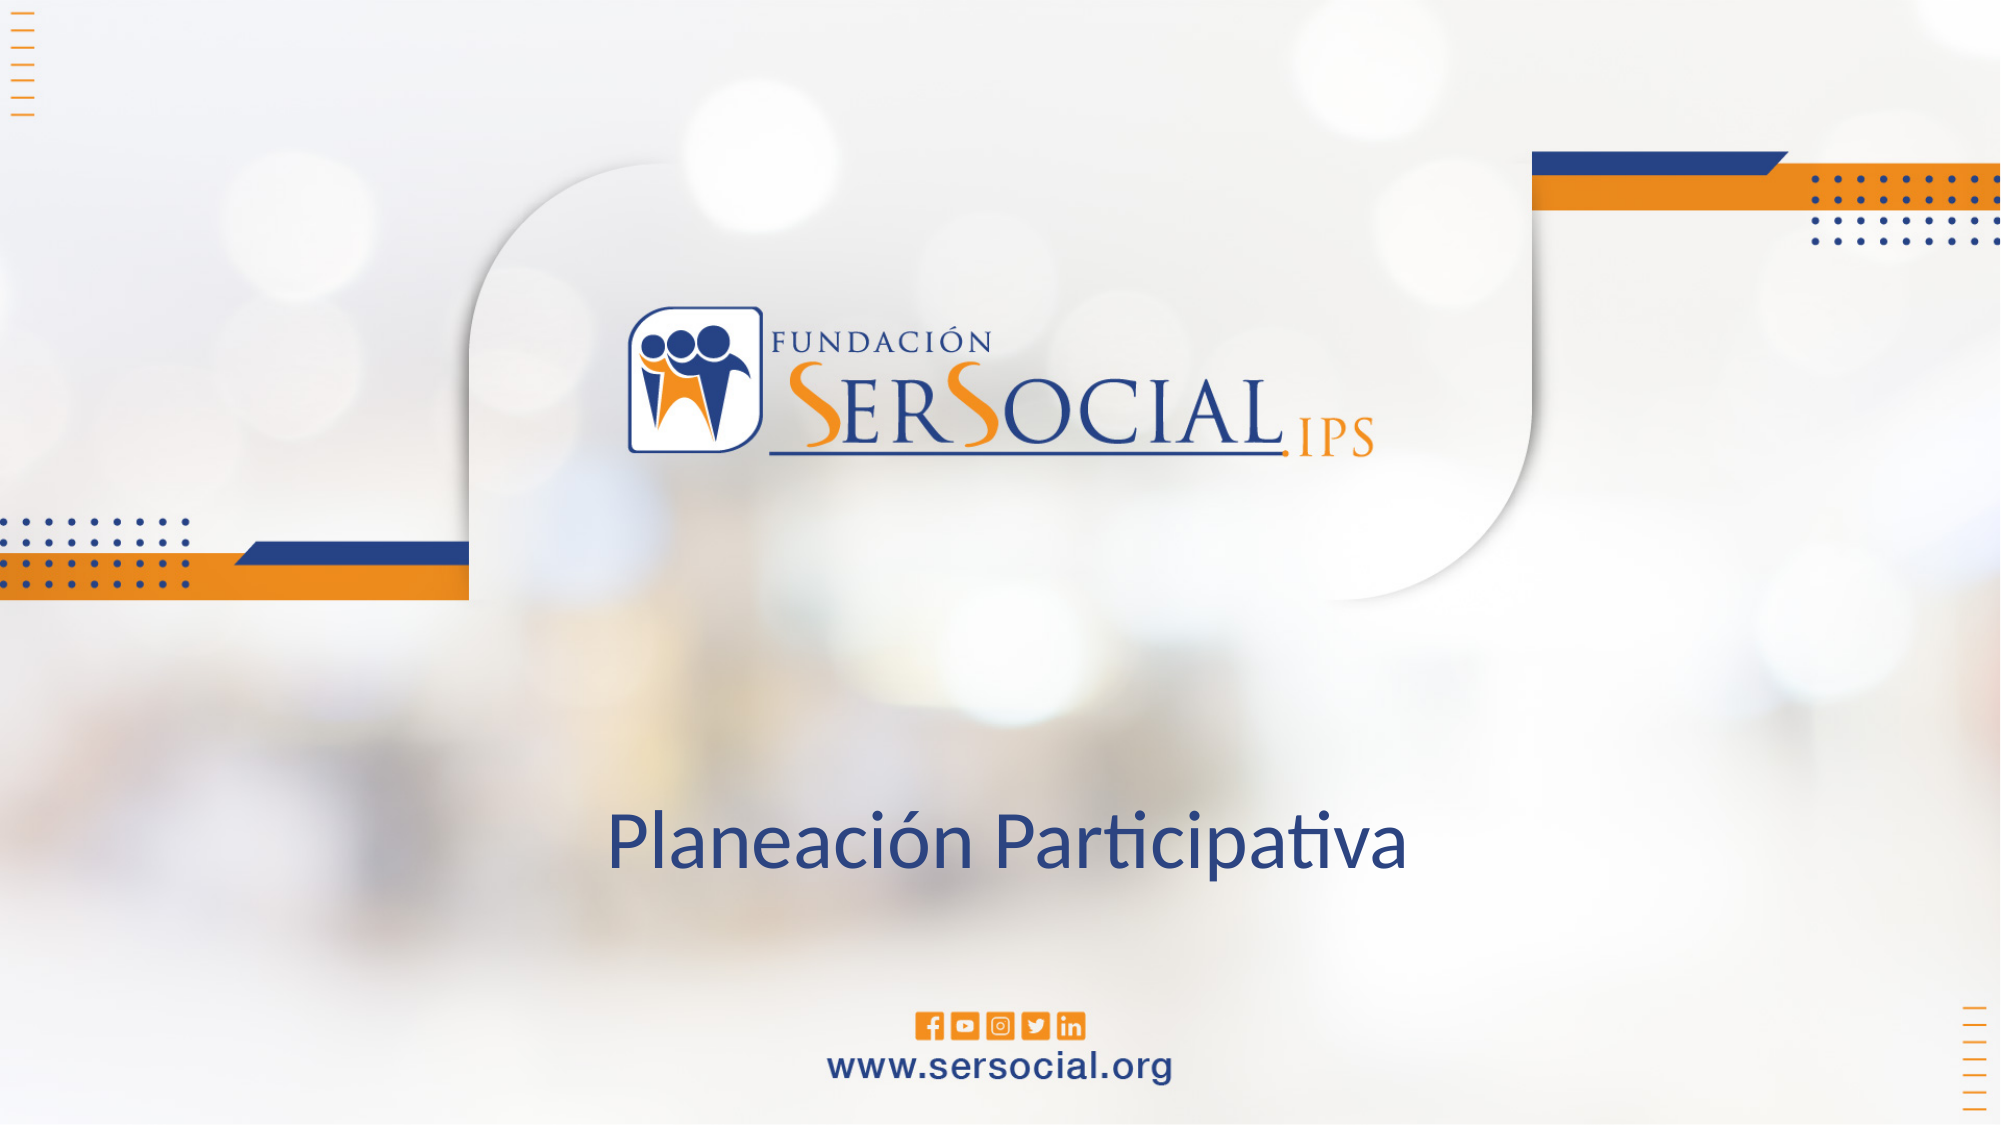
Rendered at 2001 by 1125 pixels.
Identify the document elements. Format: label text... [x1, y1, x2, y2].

picture [0, 0, 2001, 1125]
text_box Planeación Participativa [591, 778, 1426, 893]
